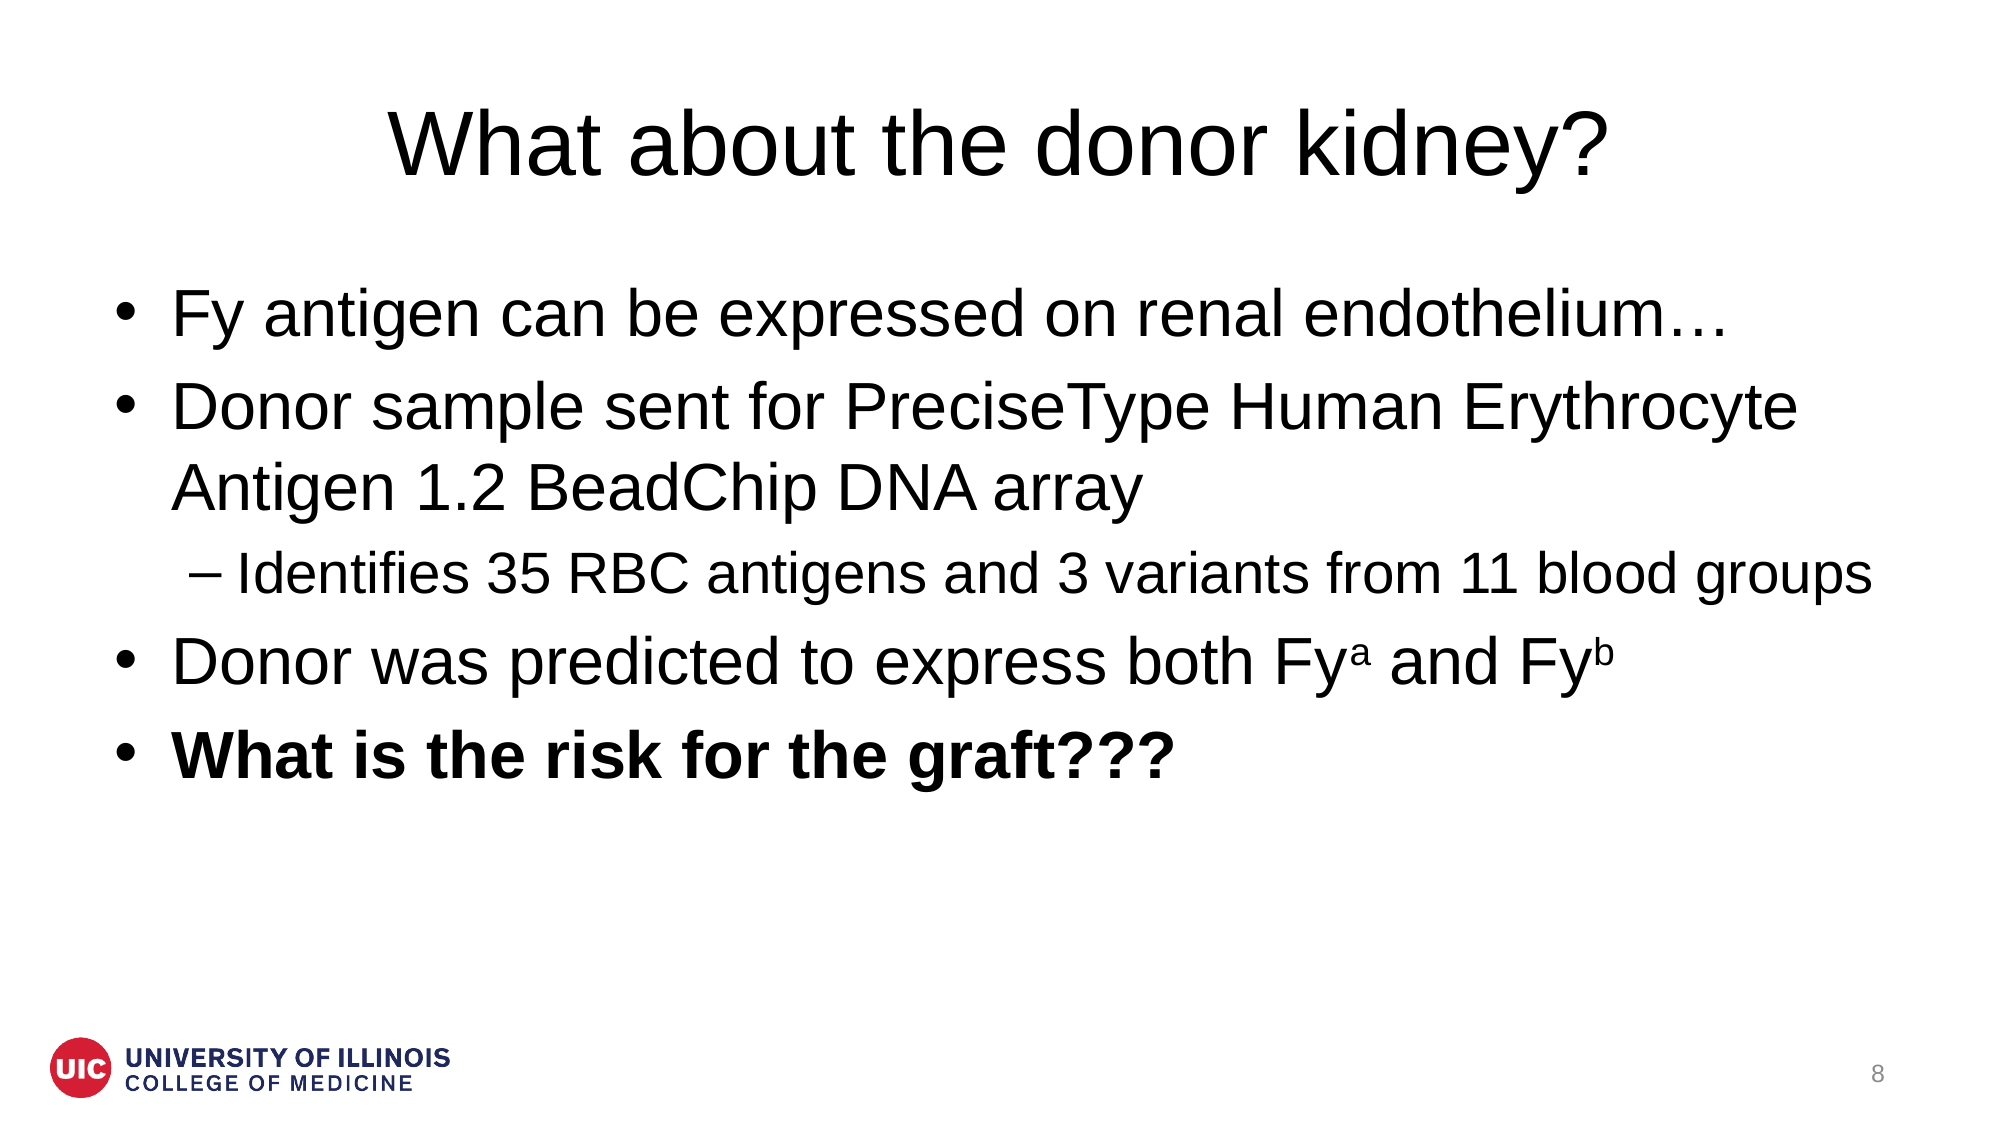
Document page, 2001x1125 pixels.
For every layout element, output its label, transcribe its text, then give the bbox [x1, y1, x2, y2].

title What about the donor kidney? [99, 45, 1900, 233]
slide_number 8 [1433, 1042, 1900, 1103]
picture [50, 1037, 450, 1098]
list Fy antigen can be expressed on renal endothelium… Donor sample sent for PreciseType Human Erythrocyte Antigen 1.2 BeadChip DNA array Identifies 35 RBC antigens and 3 variants from 11 blood groups Donor was predicted to express both Fya and Fyb What is the risk for the graft??? [99, 262, 1900, 1005]
